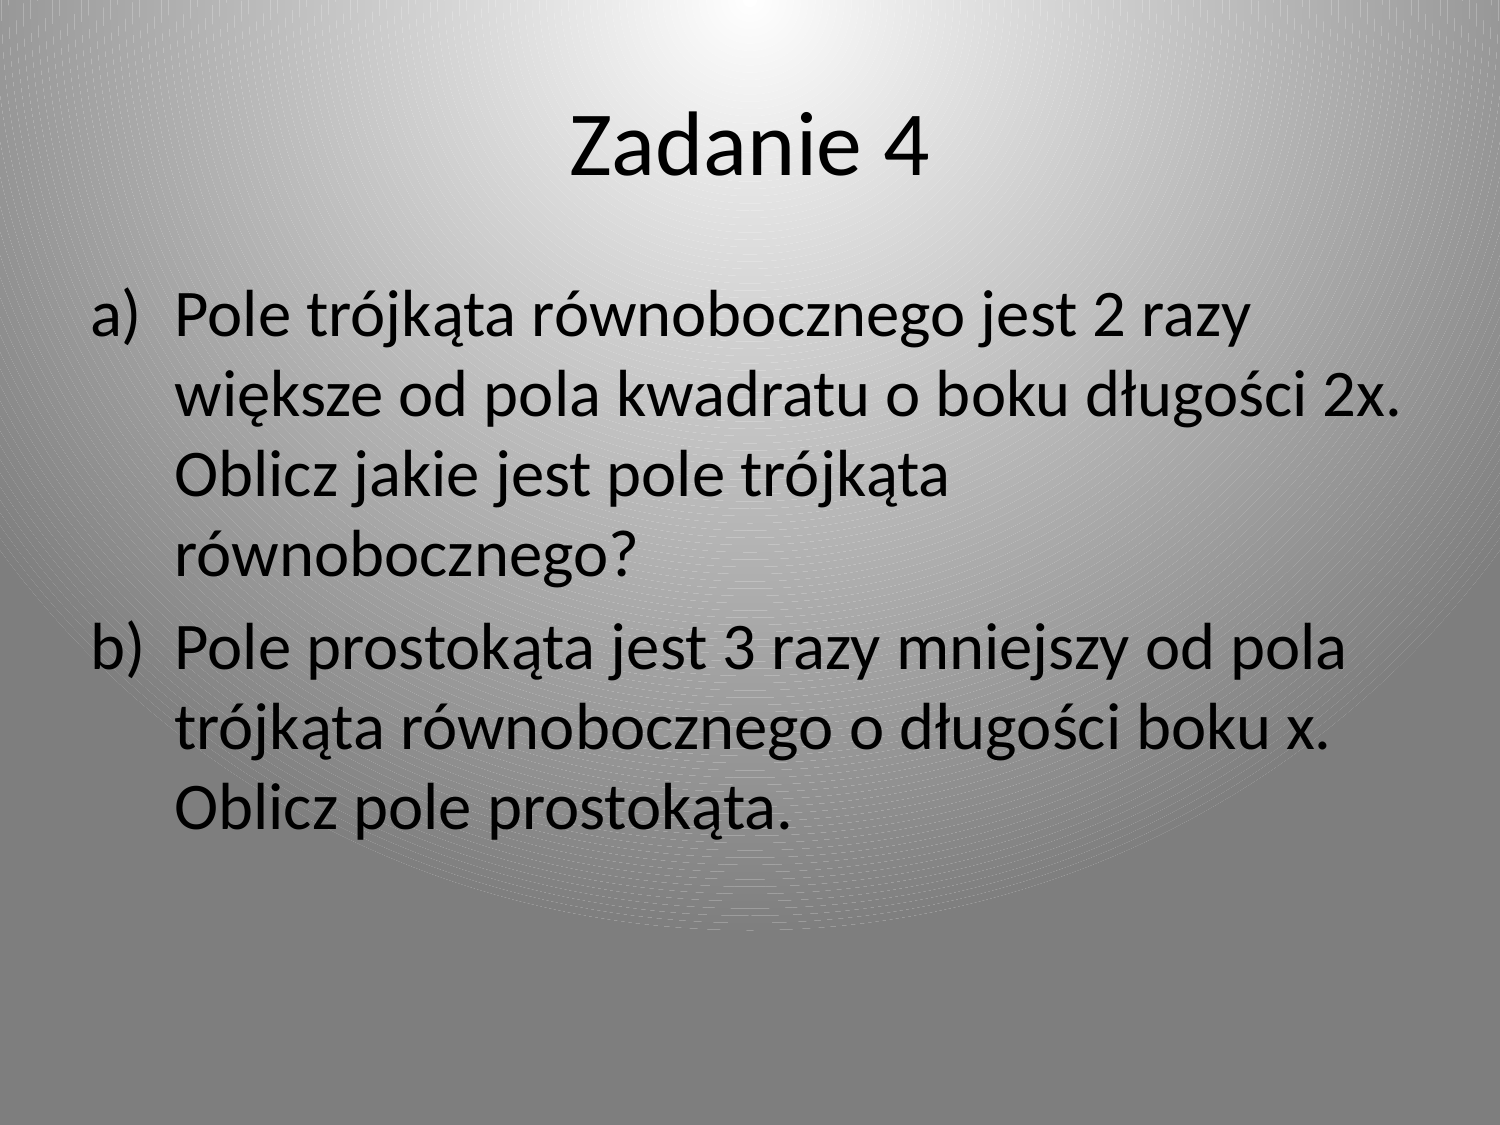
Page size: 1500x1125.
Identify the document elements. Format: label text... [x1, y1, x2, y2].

title Zadanie 4 [75, 45, 1425, 233]
